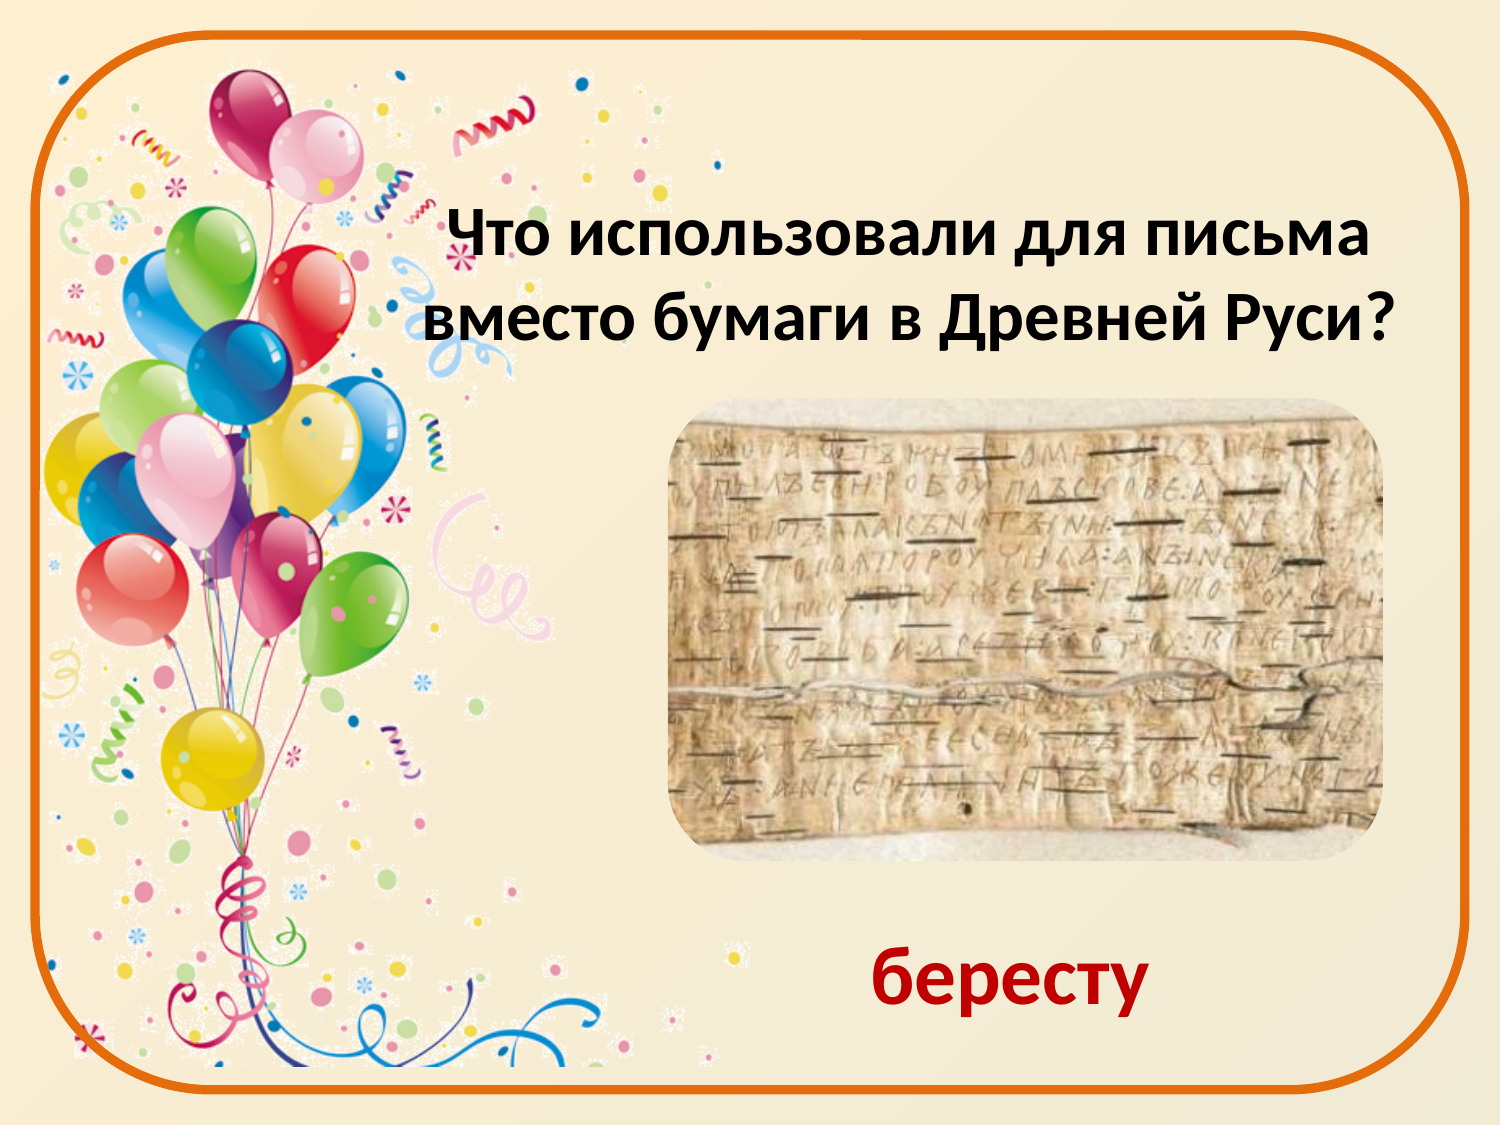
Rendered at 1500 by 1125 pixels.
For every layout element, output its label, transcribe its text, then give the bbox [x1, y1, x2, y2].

title Что использовали для письма вместо бумаги в Древней Руси? [351, 175, 1468, 364]
picture [40, 58, 1384, 1067]
text_box бересту [855, 914, 1278, 1029]
picture [439, 1036, 560, 1067]
picture [23, 58, 113, 1067]
